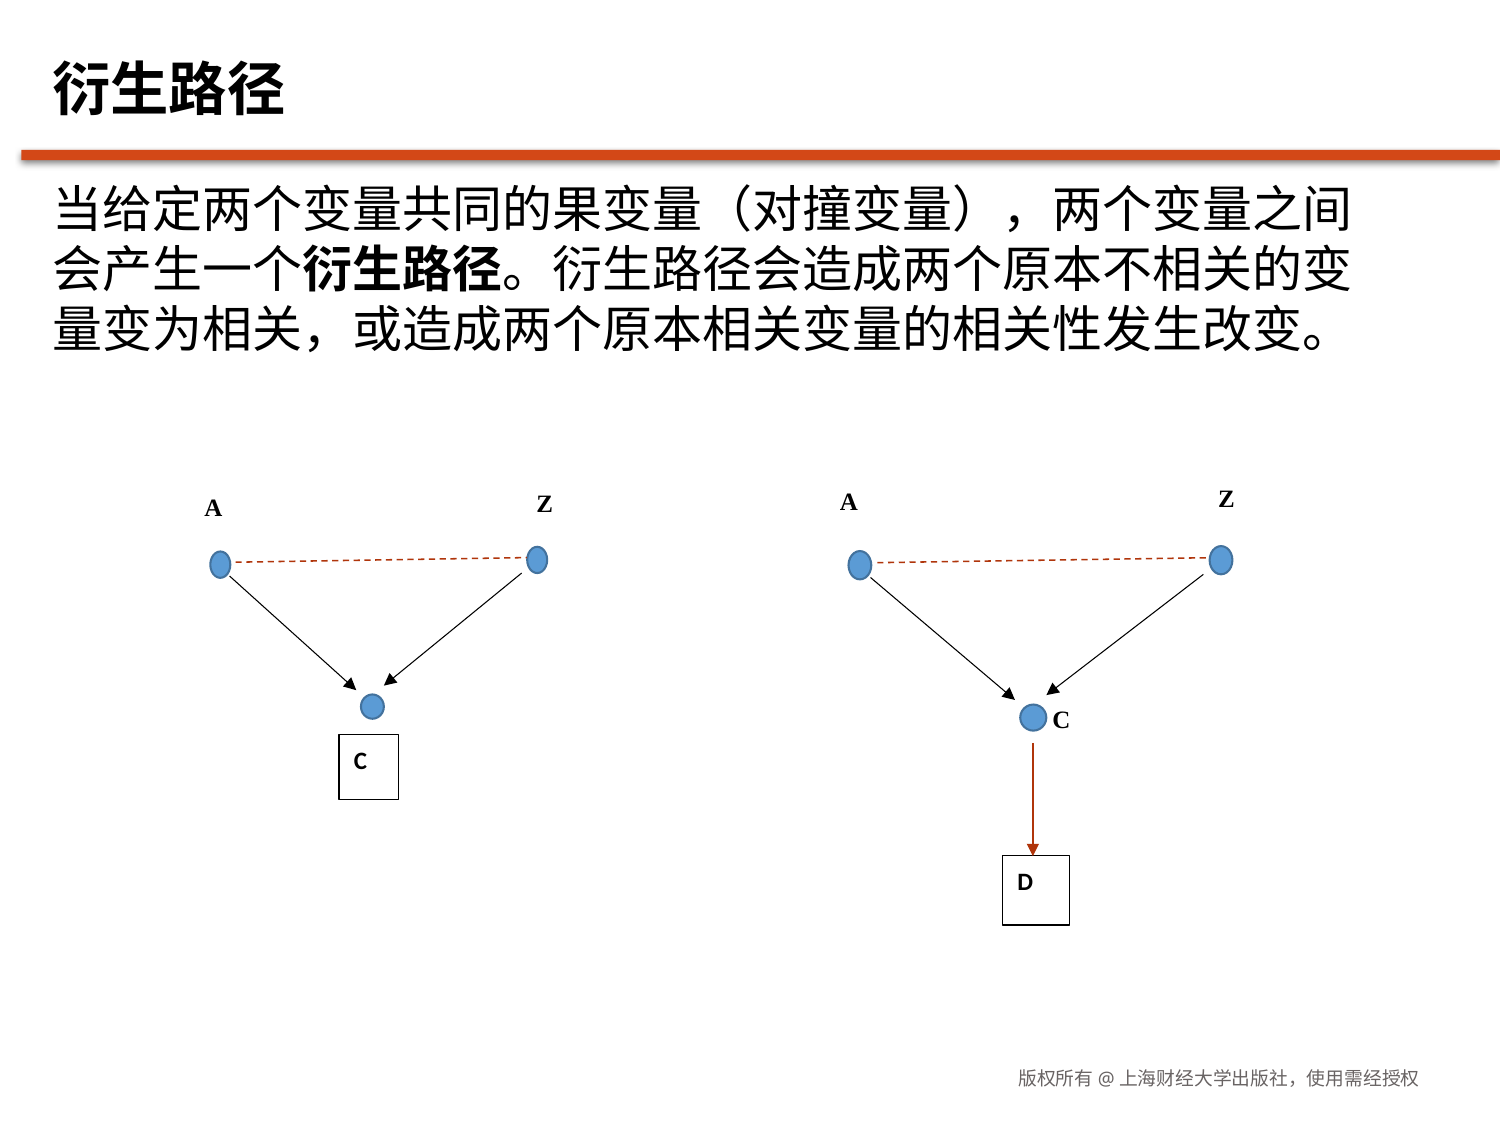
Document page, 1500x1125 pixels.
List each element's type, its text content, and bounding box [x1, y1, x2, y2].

list 当给定两个变量共同的果变量（对撞变量），两个变量之间会产生一个衍生路径。衍生路径会造成两个原本不相关的变量变为相关，或造成两个原本相关变量的相关性发生改变。 [37, 169, 1375, 1027]
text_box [824, 474, 1263, 926]
footer 版权所有@上海财经大学出版社，使用需经授权 [975, 1046, 1463, 1109]
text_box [189, 480, 574, 800]
title 衍生路径 [37, 50, 1369, 138]
